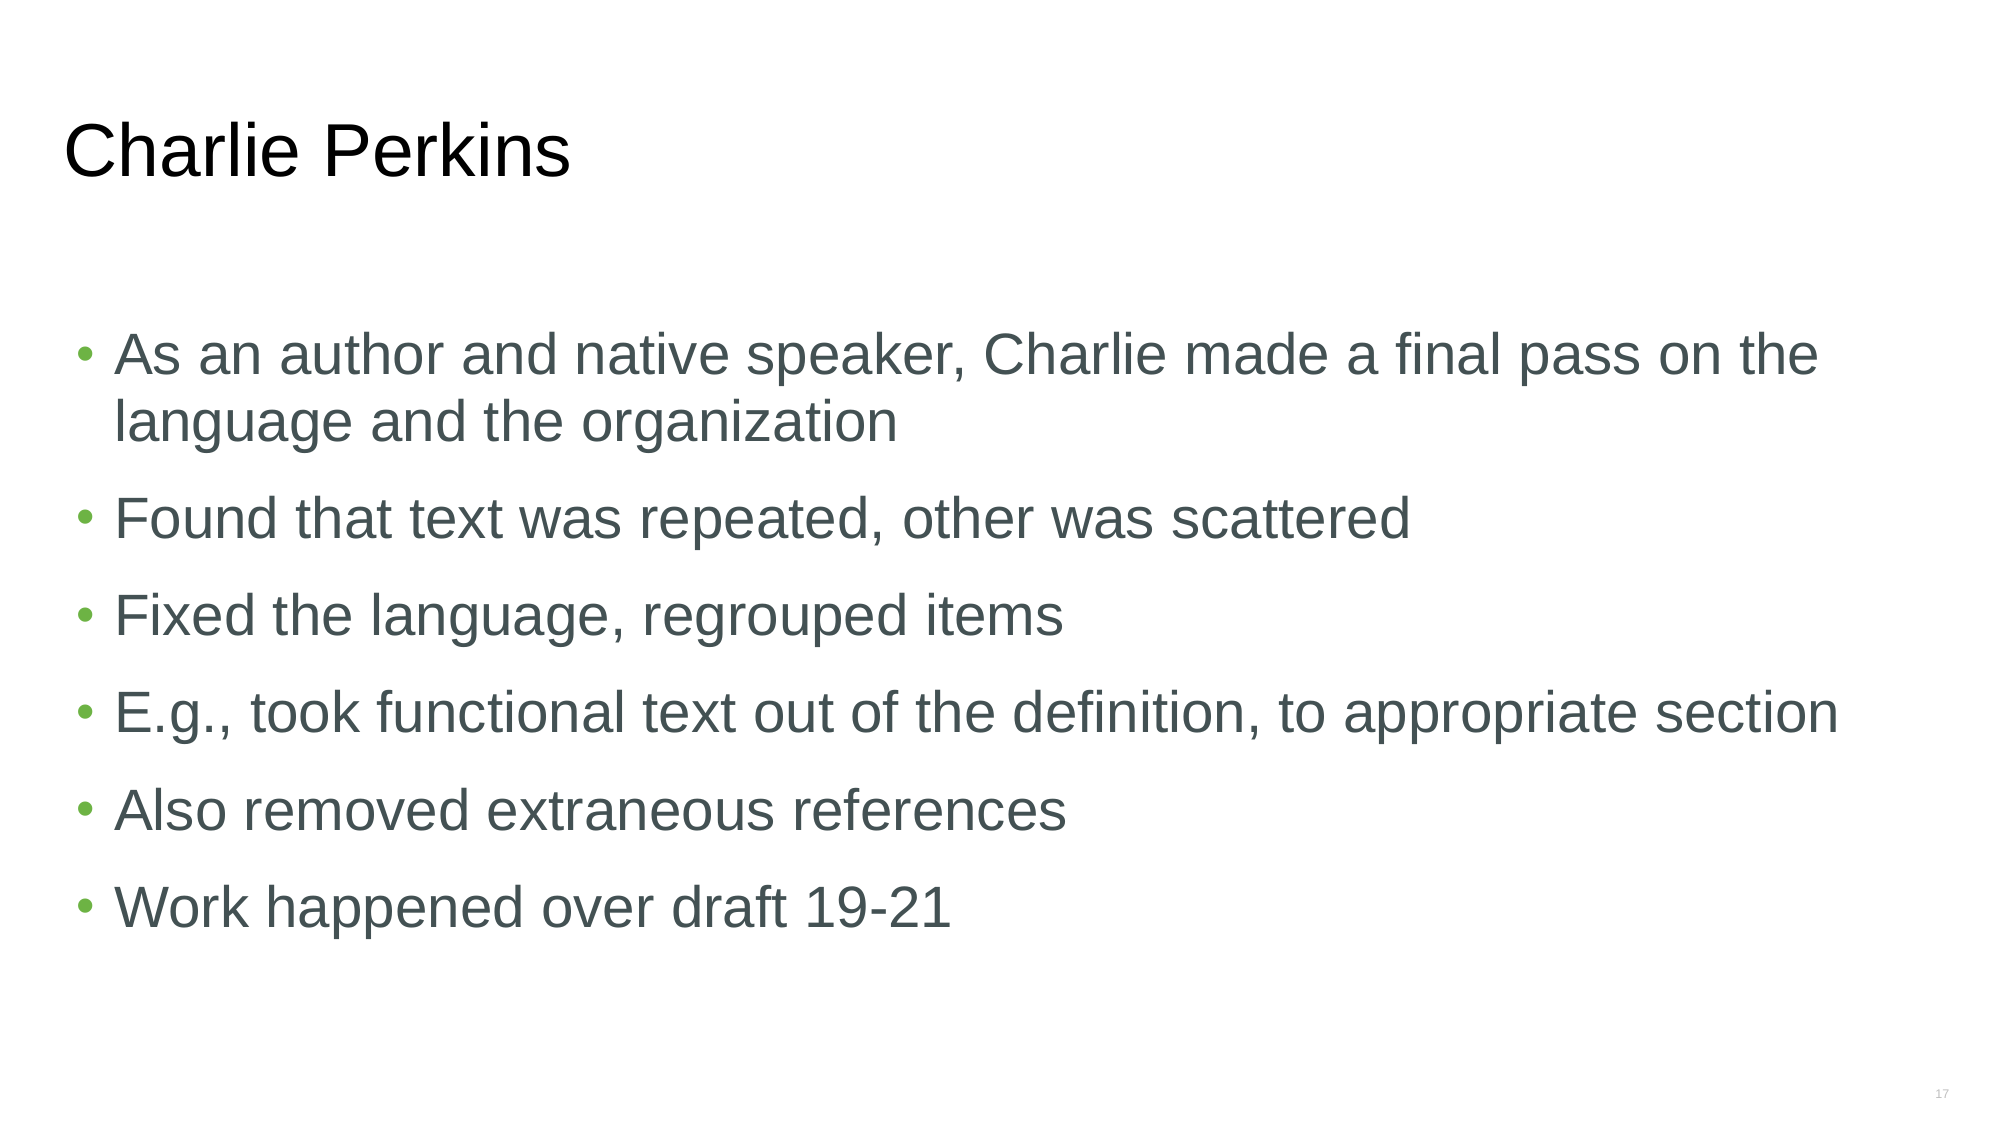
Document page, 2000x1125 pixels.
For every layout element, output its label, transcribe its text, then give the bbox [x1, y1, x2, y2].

title Charlie Perkins [50, 70, 1927, 209]
list As an author and native speaker, Charlie made a final pass on the language and the organization Found that text was repeated, other was scattered Fixed the language, regrouped items E.g., took functional text out of the definition, to appropriate section Also removed extraneous references Work happened over draft 19-21 [61, 313, 1936, 573]
